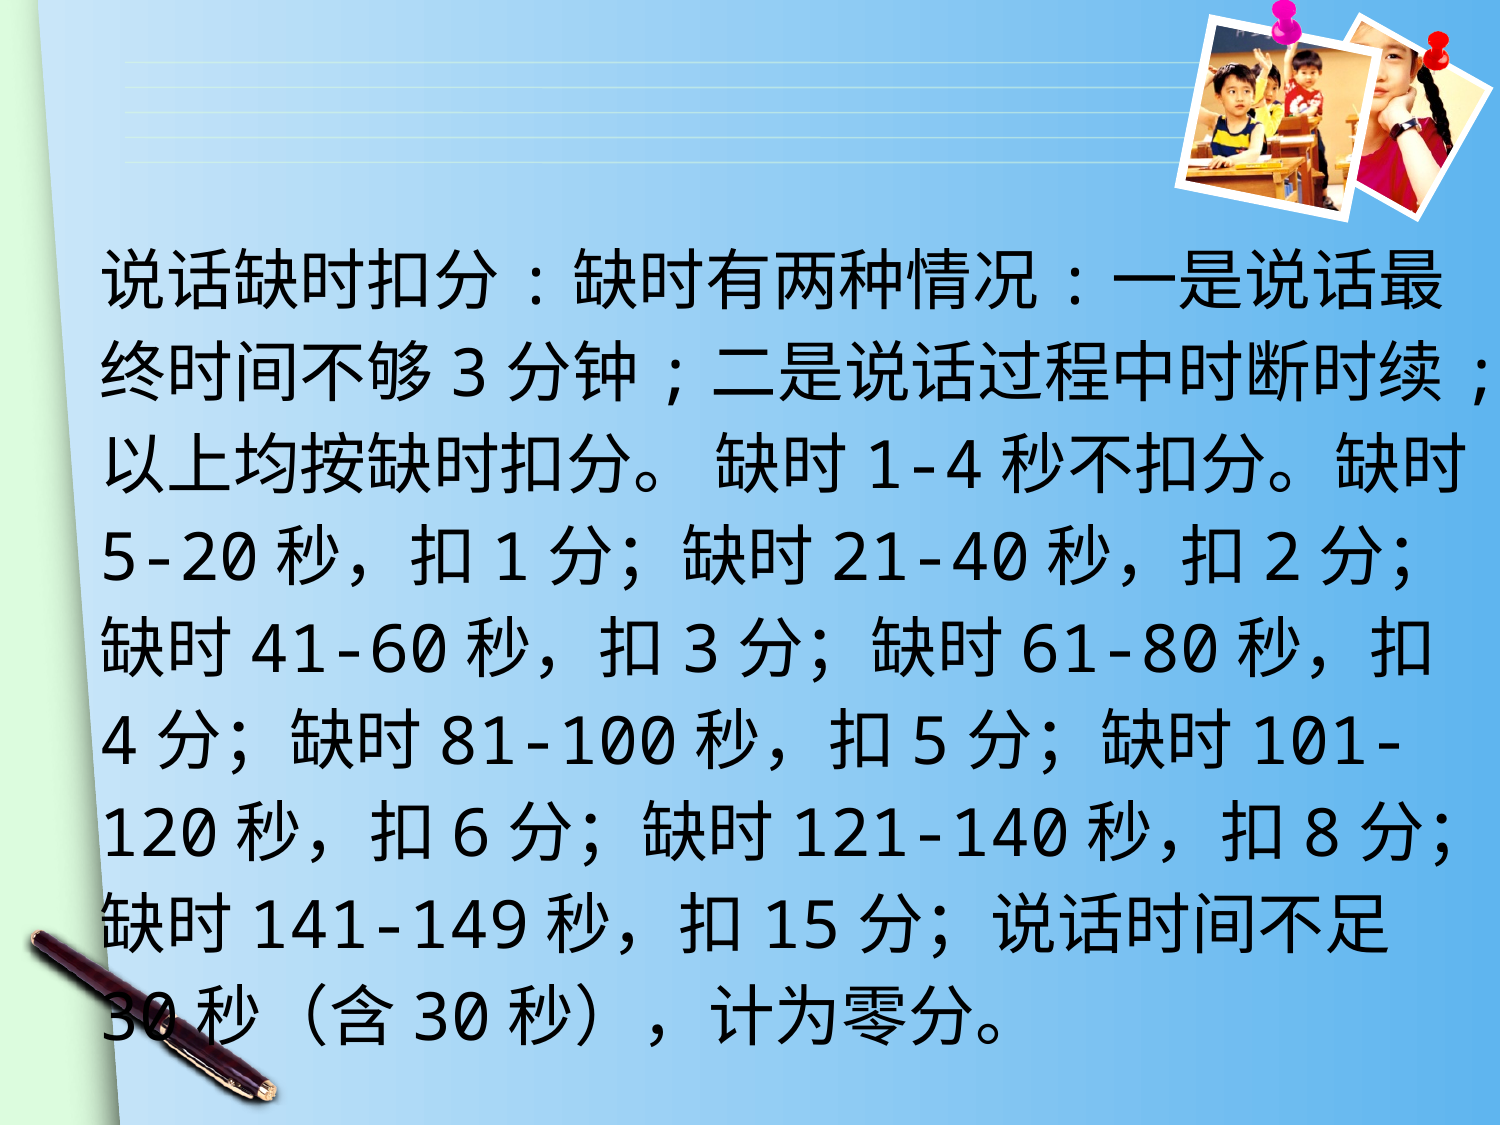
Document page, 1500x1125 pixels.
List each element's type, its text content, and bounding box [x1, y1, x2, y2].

picture [0, 0, 288, 1125]
picture [1351, 22, 1484, 212]
picture [1186, 0, 1371, 211]
text_box 说话缺时扣分:缺时有两种情况:一是说话最终时间不够3分钟;二是说话过程中时断时续;以上均按缺时扣分。 缺时1-4秒不扣分。缺时5-20秒，扣1分；缺时21-40秒，扣2分；缺时41-60秒，扣3分；缺时61-80秒，扣4分；缺时81-100秒，扣5分；缺时101-120秒，扣6分；缺时121-140秒，扣8分；缺时141-149秒，扣15分；说话时间不足30秒（含30秒），计为零分。 [84, 218, 1489, 1061]
